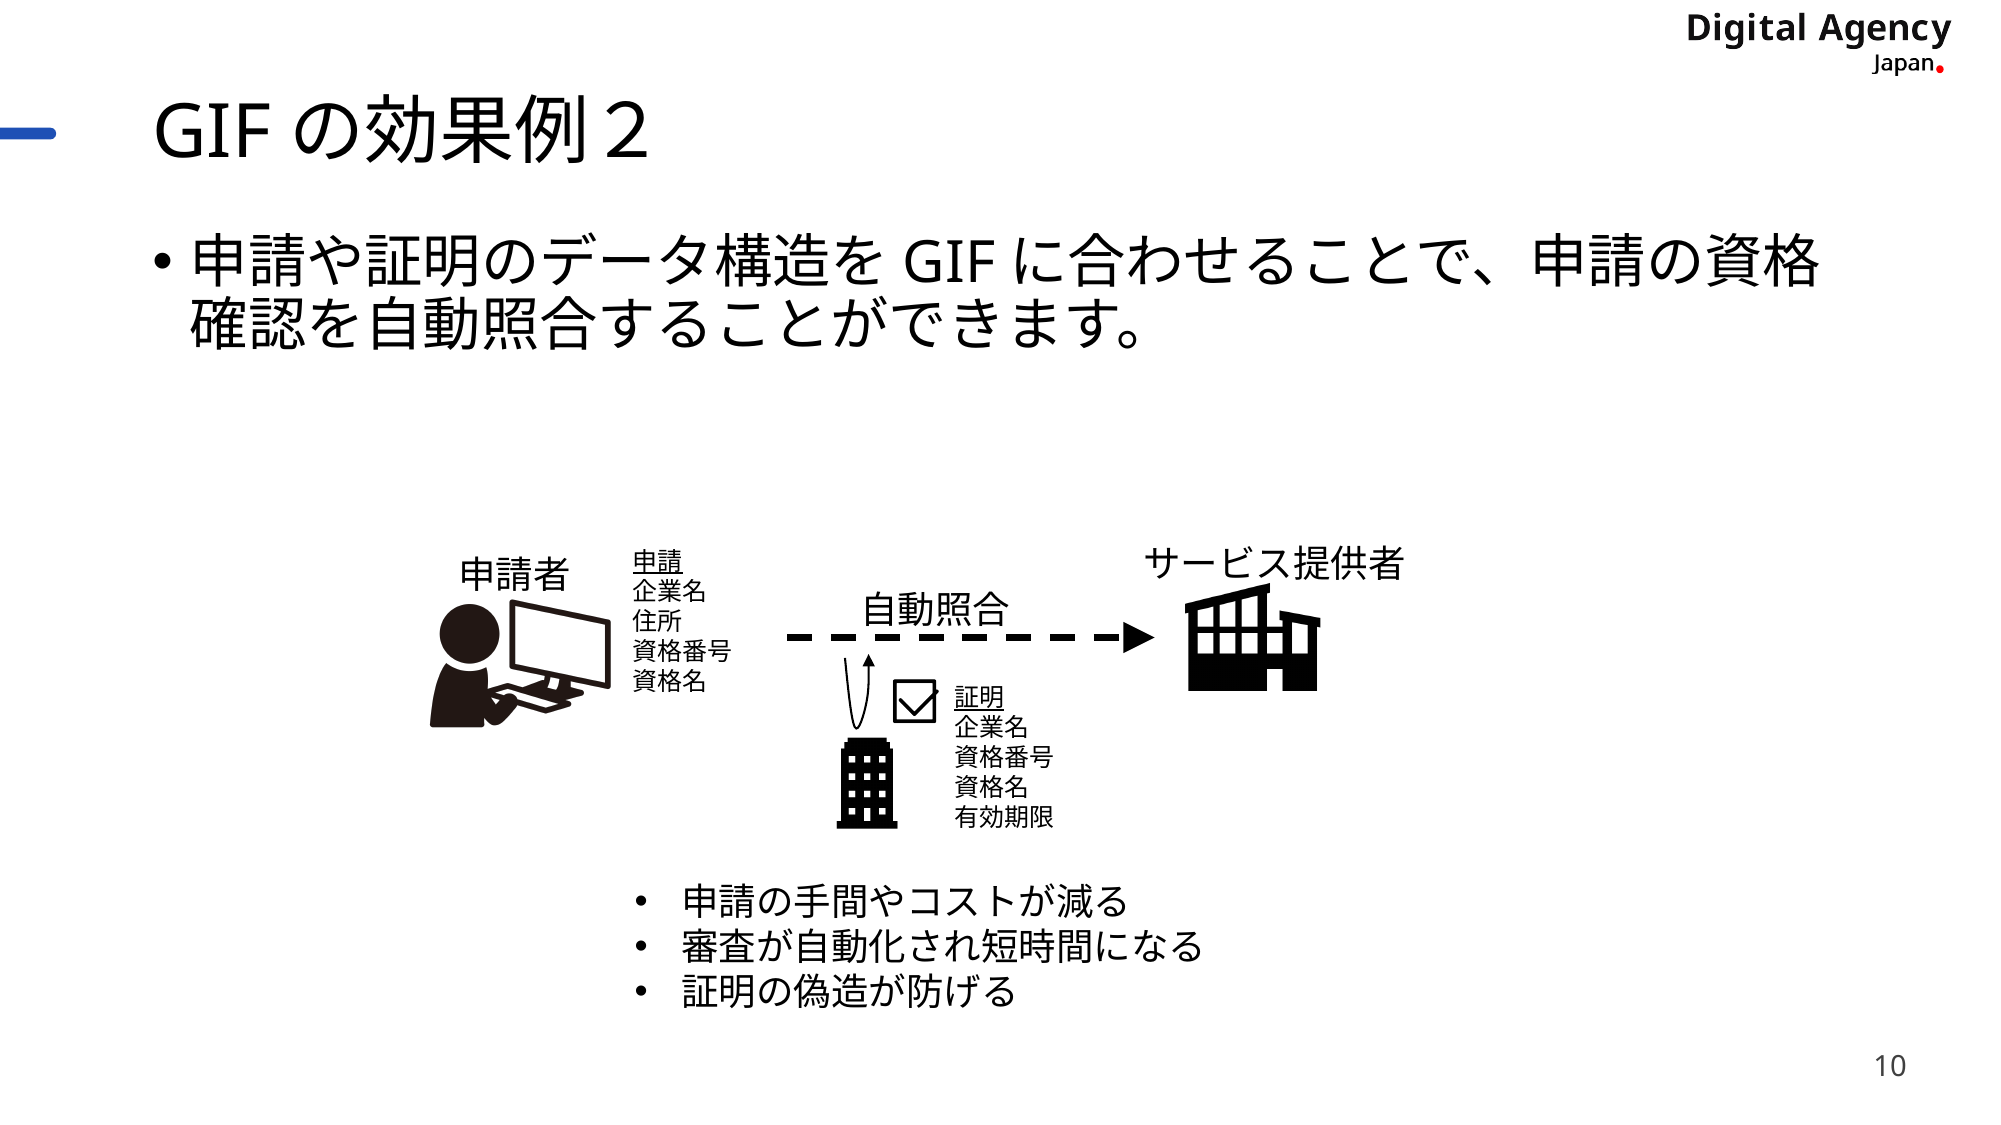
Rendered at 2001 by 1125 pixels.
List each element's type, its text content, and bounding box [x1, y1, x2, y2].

text_box [843, 654, 875, 730]
text_box 申請者 [443, 544, 586, 594]
picture [422, 594, 617, 732]
text_box 自動照合 [845, 578, 1025, 637]
title GIFの効果例２ [137, 85, 1863, 183]
text_box 申請の手間やコストが減る 審査が自動化され短時間になる 証明の偽造が防げる [619, 870, 1222, 1021]
text_box 申請 企業名 住所 資格番号 資格名 [618, 537, 748, 703]
slide_number 10 [1471, 1036, 1922, 1097]
picture [815, 731, 919, 835]
picture [1177, 562, 1328, 713]
picture [890, 677, 940, 725]
list 申請や証明のデータ構造をGIFに合わせることで、申請の資格確認を自動照合することができます。 [137, 224, 1863, 1015]
picture [1671, 0, 1969, 89]
text_box サービス提供者 [1128, 532, 1421, 593]
text_box 証明 企業名 資格番号 資格名 有効期限 [939, 674, 1070, 839]
